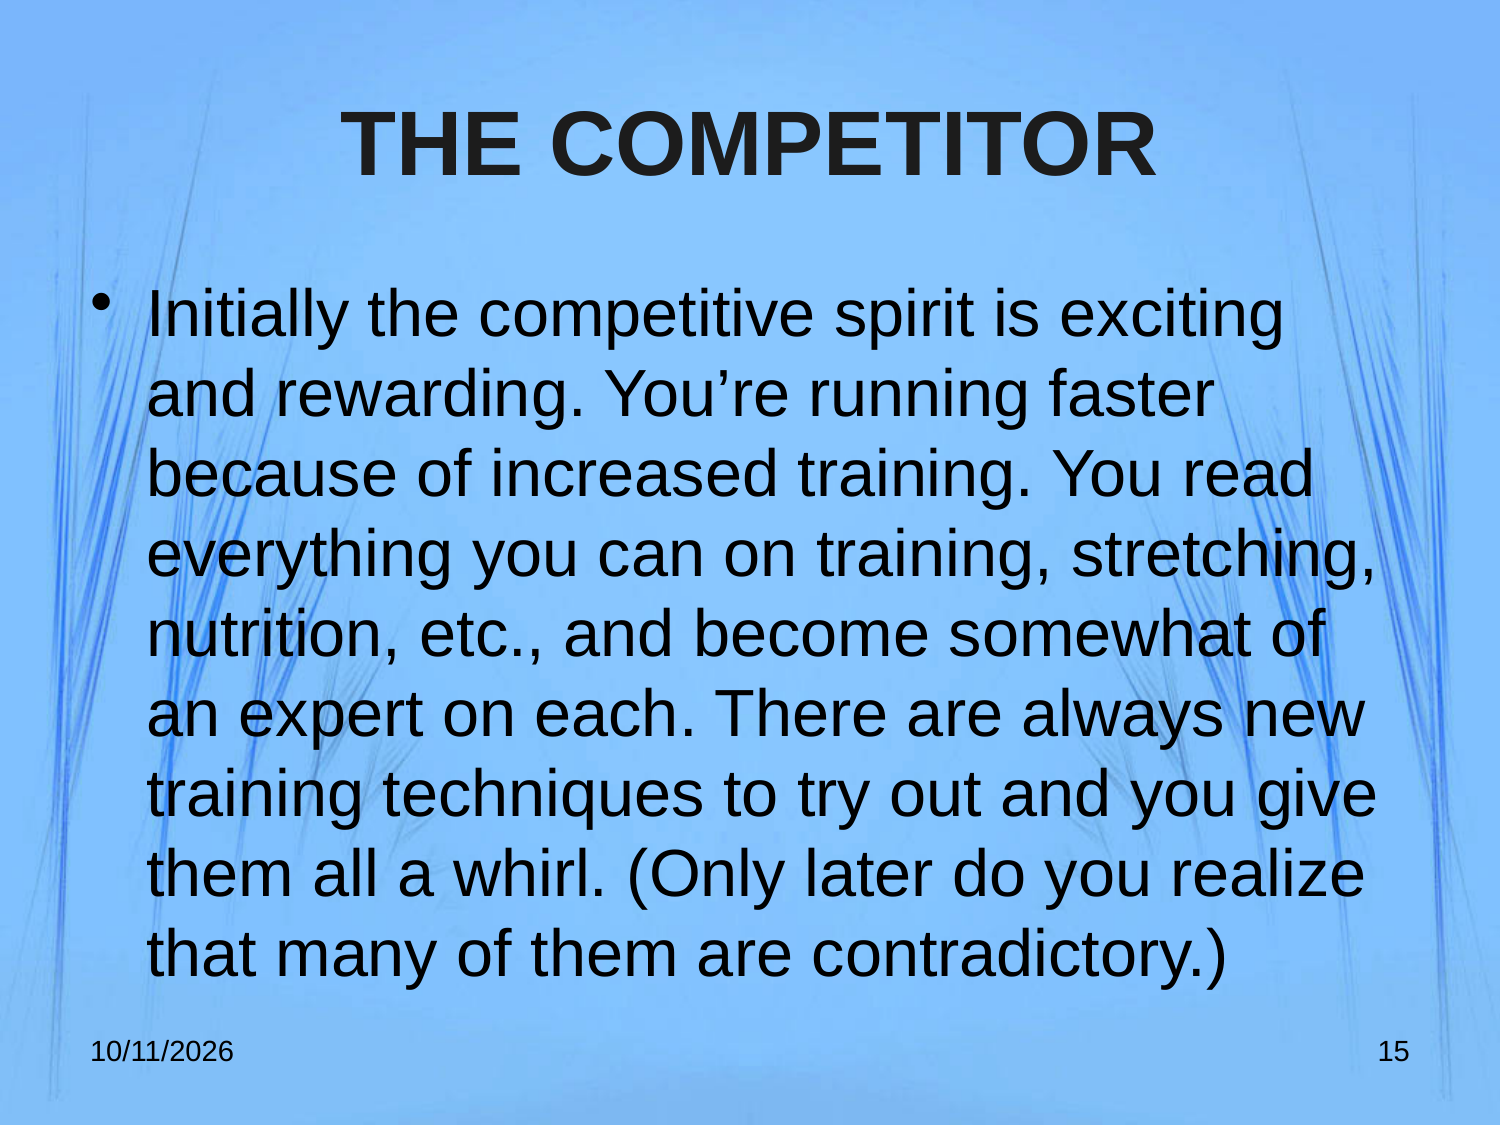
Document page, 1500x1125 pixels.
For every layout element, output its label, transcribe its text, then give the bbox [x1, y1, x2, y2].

slide_number 15 [1074, 1024, 1426, 1103]
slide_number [74, 1024, 426, 1103]
title THE COMPETITOR [74, 44, 1426, 233]
list Initially the competitive spirit is exciting and rewarding. You’re running faster because of increased training. You read everything you can on training, stretching, nutrition, etc., and become somewhat of an expert on each. There are always new training techniques to try out and you give them all a whirl. (Only later do you realize that many of them are contradictory.) [74, 262, 1426, 1006]
picture [0, 0, 1500, 1125]
